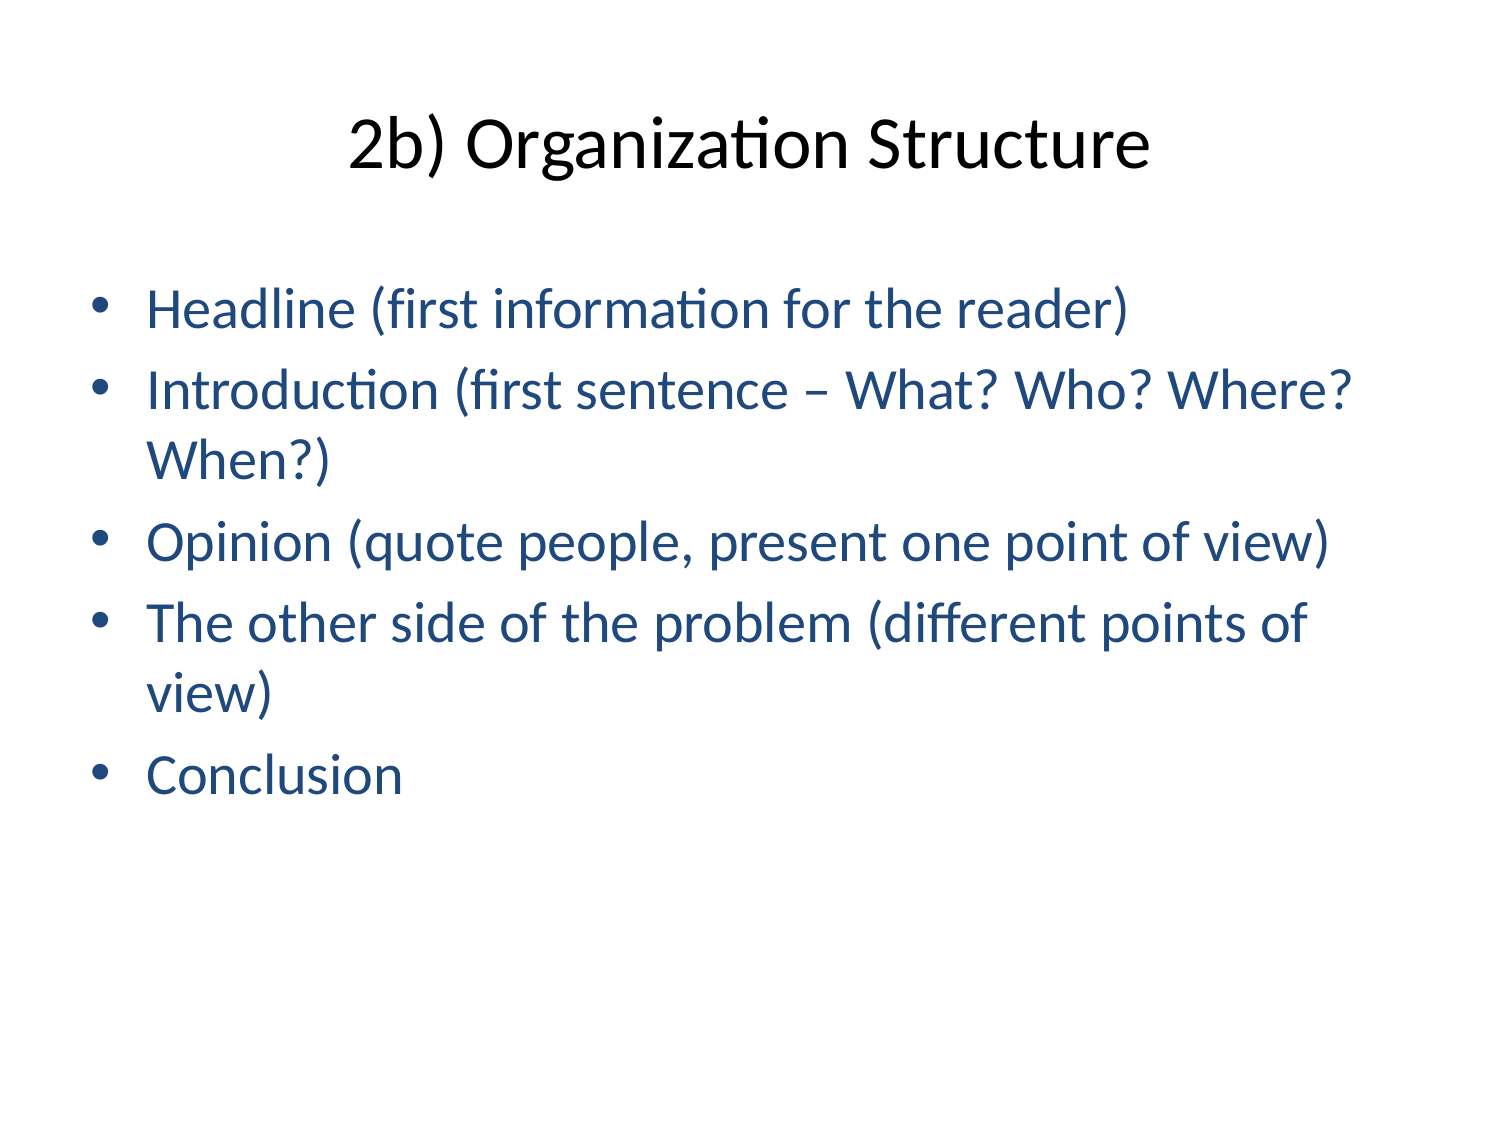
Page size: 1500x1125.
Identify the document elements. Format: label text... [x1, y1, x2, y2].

title 2b) Organization Structure [75, 45, 1425, 233]
list Headline (first information for the reader) Introduction (first sentence – What? Who? Where? When?) Opinion (quote people, present one point of view) The other side of the problem (different points of view) Conclusion [75, 262, 1425, 1005]
